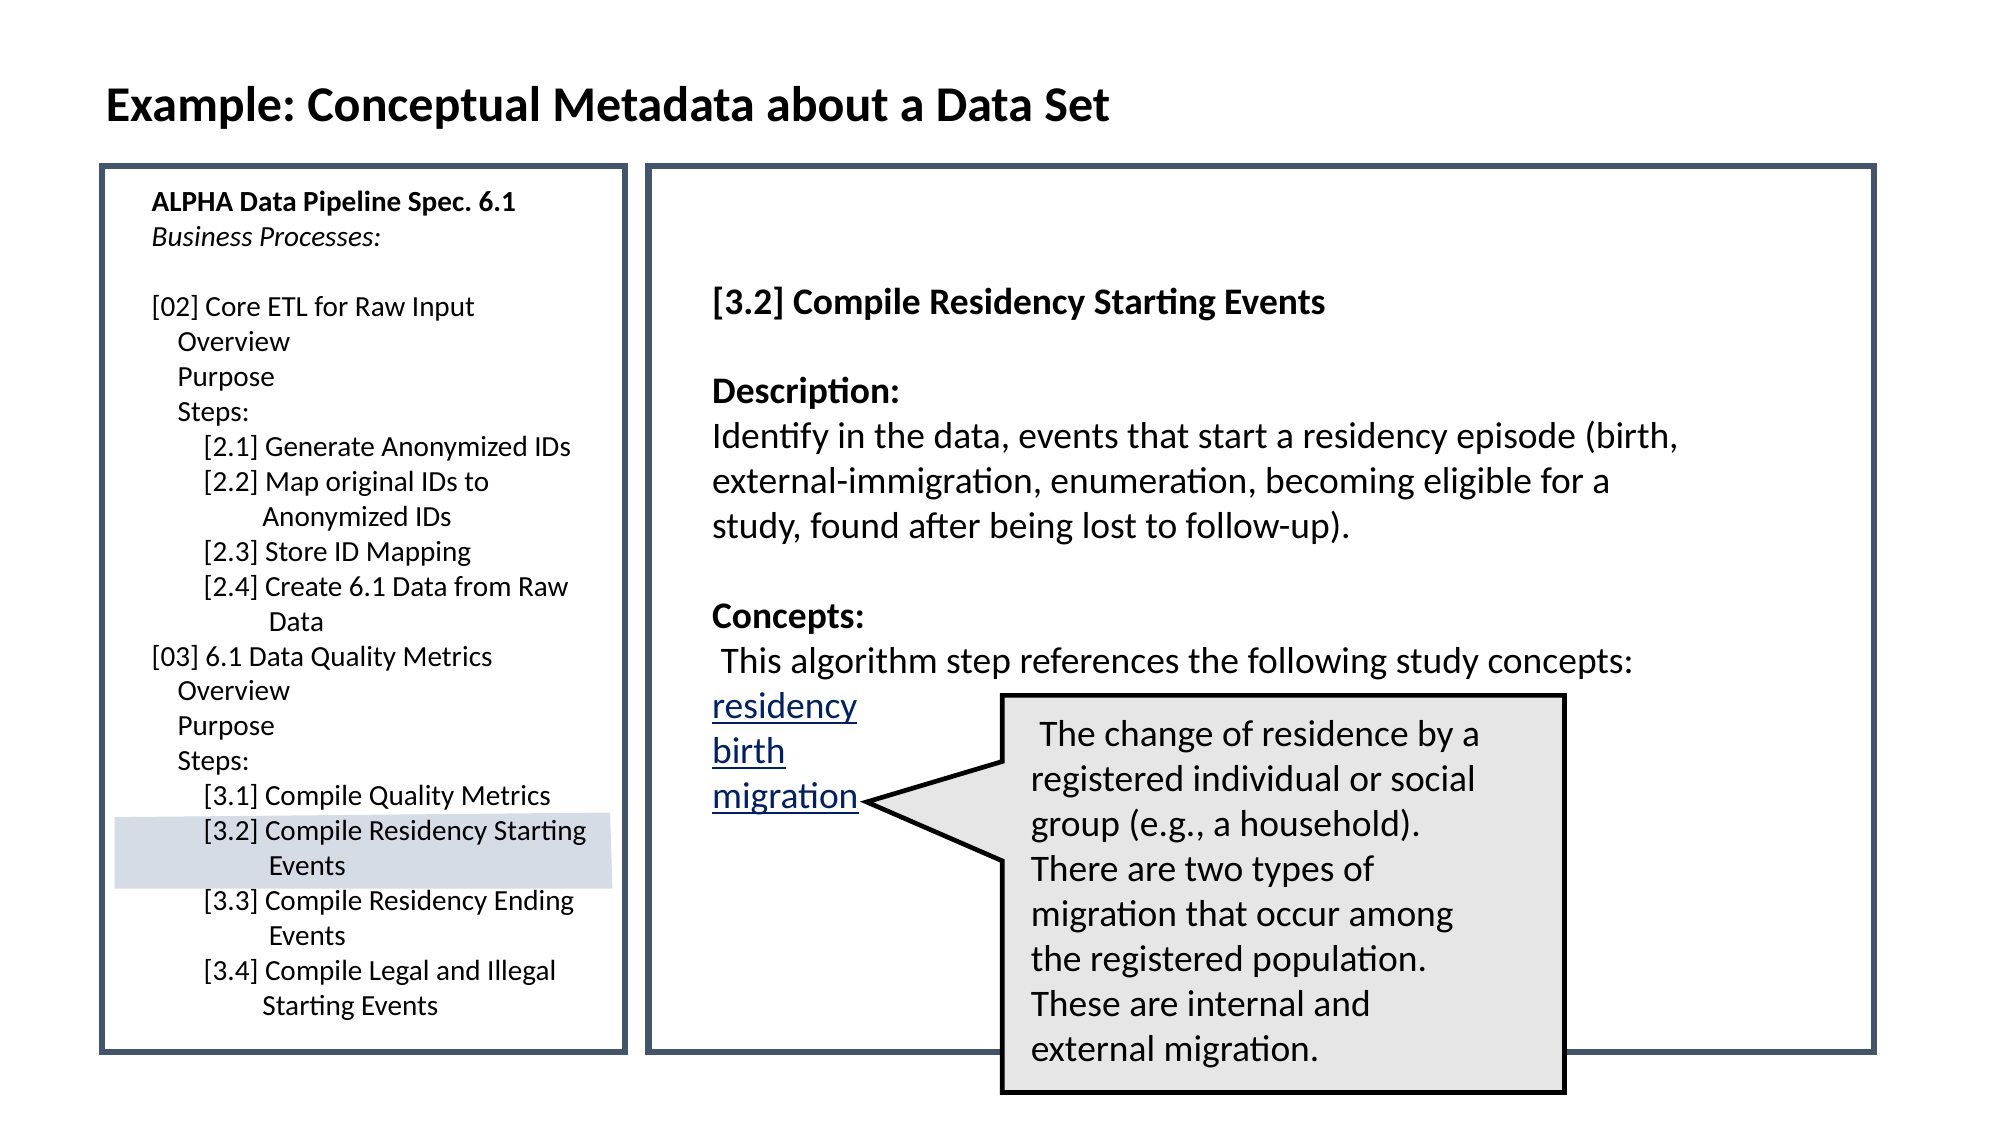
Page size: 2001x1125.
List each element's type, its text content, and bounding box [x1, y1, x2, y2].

text_box [101, 165, 626, 1053]
text_box The change of residence by a registered individual or social group (e.g., a household). There are two types of migration that occur among the registered population. These are internal and external migration. [1016, 701, 1518, 1077]
text_box [647, 165, 1875, 1053]
text_box [3.2] Compile Residency Starting Events [697, 269, 1701, 330]
text_box Example: Conceptual Metadata about a Data Set [91, 63, 1126, 139]
text_box Description: Identify in the data, events that start a residency episode (birth, external-immigration, enumeration, becoming eligible for a study, found after being lost to follow-up). Concepts: This algorithm step references the following study concepts: residency birth migration [697, 359, 1701, 824]
text_box [114, 816, 136, 889]
text_box ALPHA Data Pipeline Spec. 6.1 Business Processes: [02] Core ETL for Raw Input Overview Purpose Steps: [2.1] Generate Anonymized IDs [2.2] Map original IDs to Anonymized IDs [2.3] Store ID Mapping [2.4] Create 6.1 Data from Raw Data [03] 6.1 Data Quality Metrics Overview Purpose Steps: [3.1] Compile Quality Metrics [3.2] Compile Residency Starting Events [3.3] Compile Residency Ending Events [3.4] Compile Legal and Illegal Starting Events [136, 174, 609, 1064]
text_box [863, 694, 1566, 1094]
text_box [609, 812, 613, 889]
